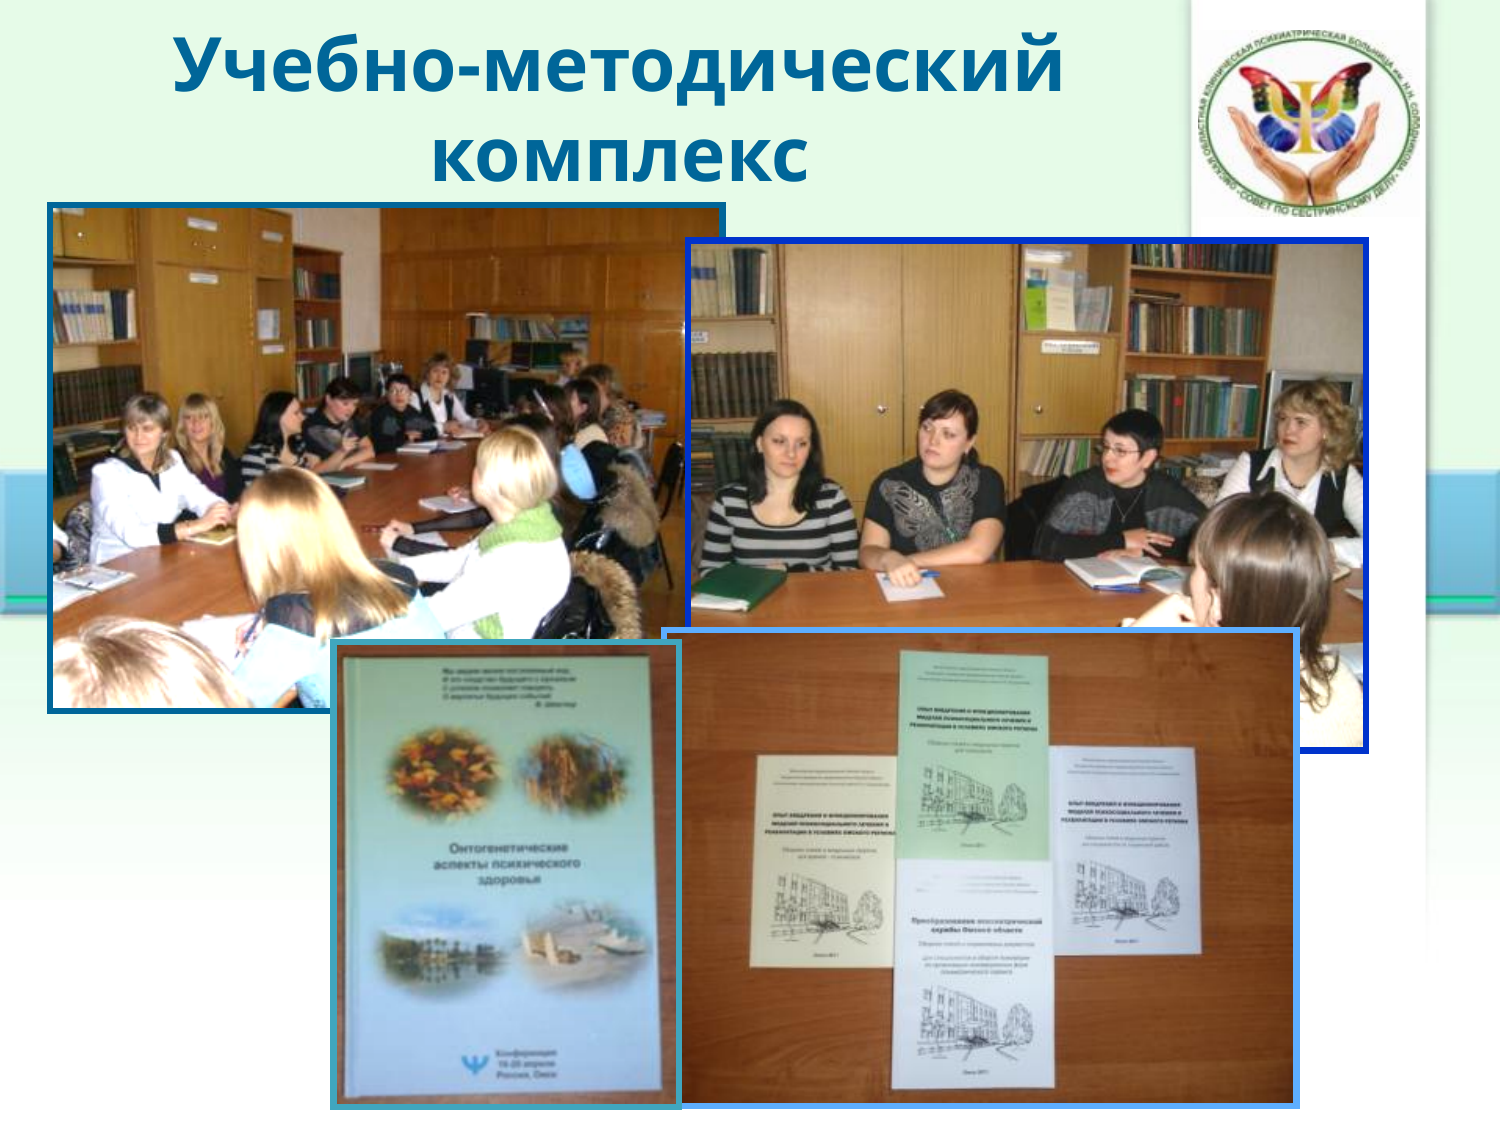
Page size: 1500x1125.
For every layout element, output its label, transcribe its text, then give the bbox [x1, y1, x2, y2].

picture [0, 0, 1500, 1125]
text_box Учебно-методический комплекс [41, 40, 1189, 173]
